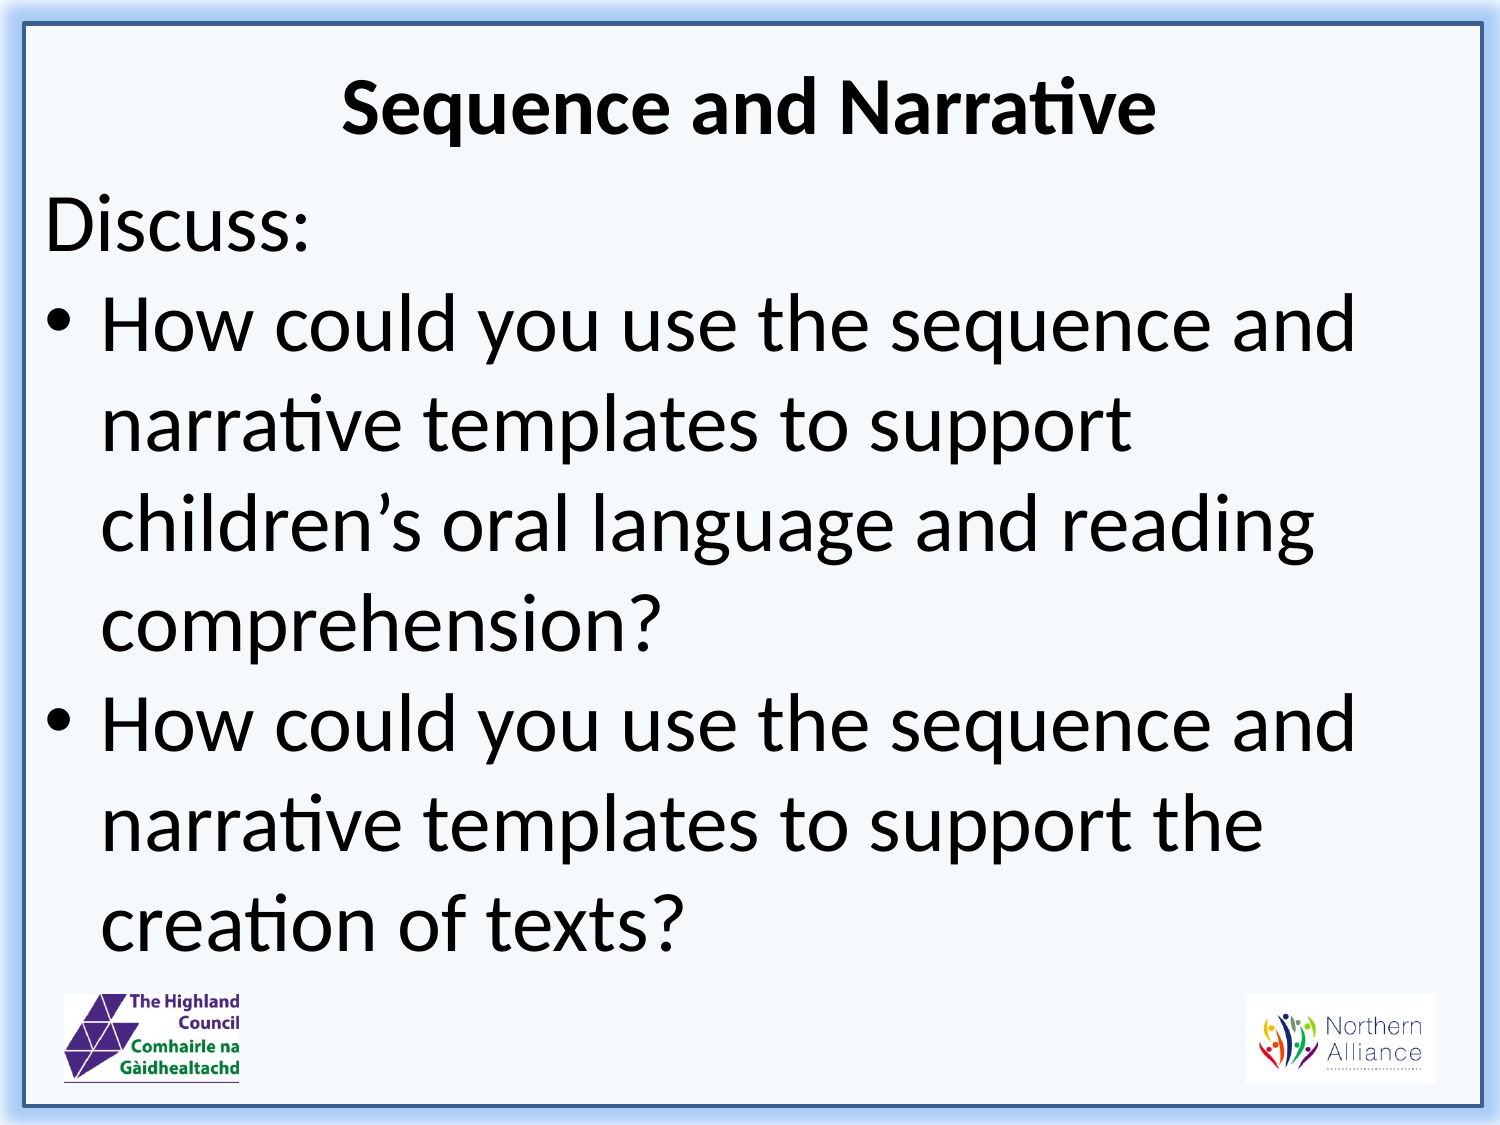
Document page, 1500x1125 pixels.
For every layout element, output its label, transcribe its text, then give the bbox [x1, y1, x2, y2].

picture [64, 994, 240, 1083]
title Sequence and Narrative [75, 44, 1425, 160]
text_box [22, 21, 1484, 1108]
list Discuss: How could you use the sequence and narrative templates to support children’s oral language and reading comprehension? How could you use the sequence and narrative templates to support the creation of texts? [29, 160, 1447, 904]
picture [1245, 994, 1436, 1083]
